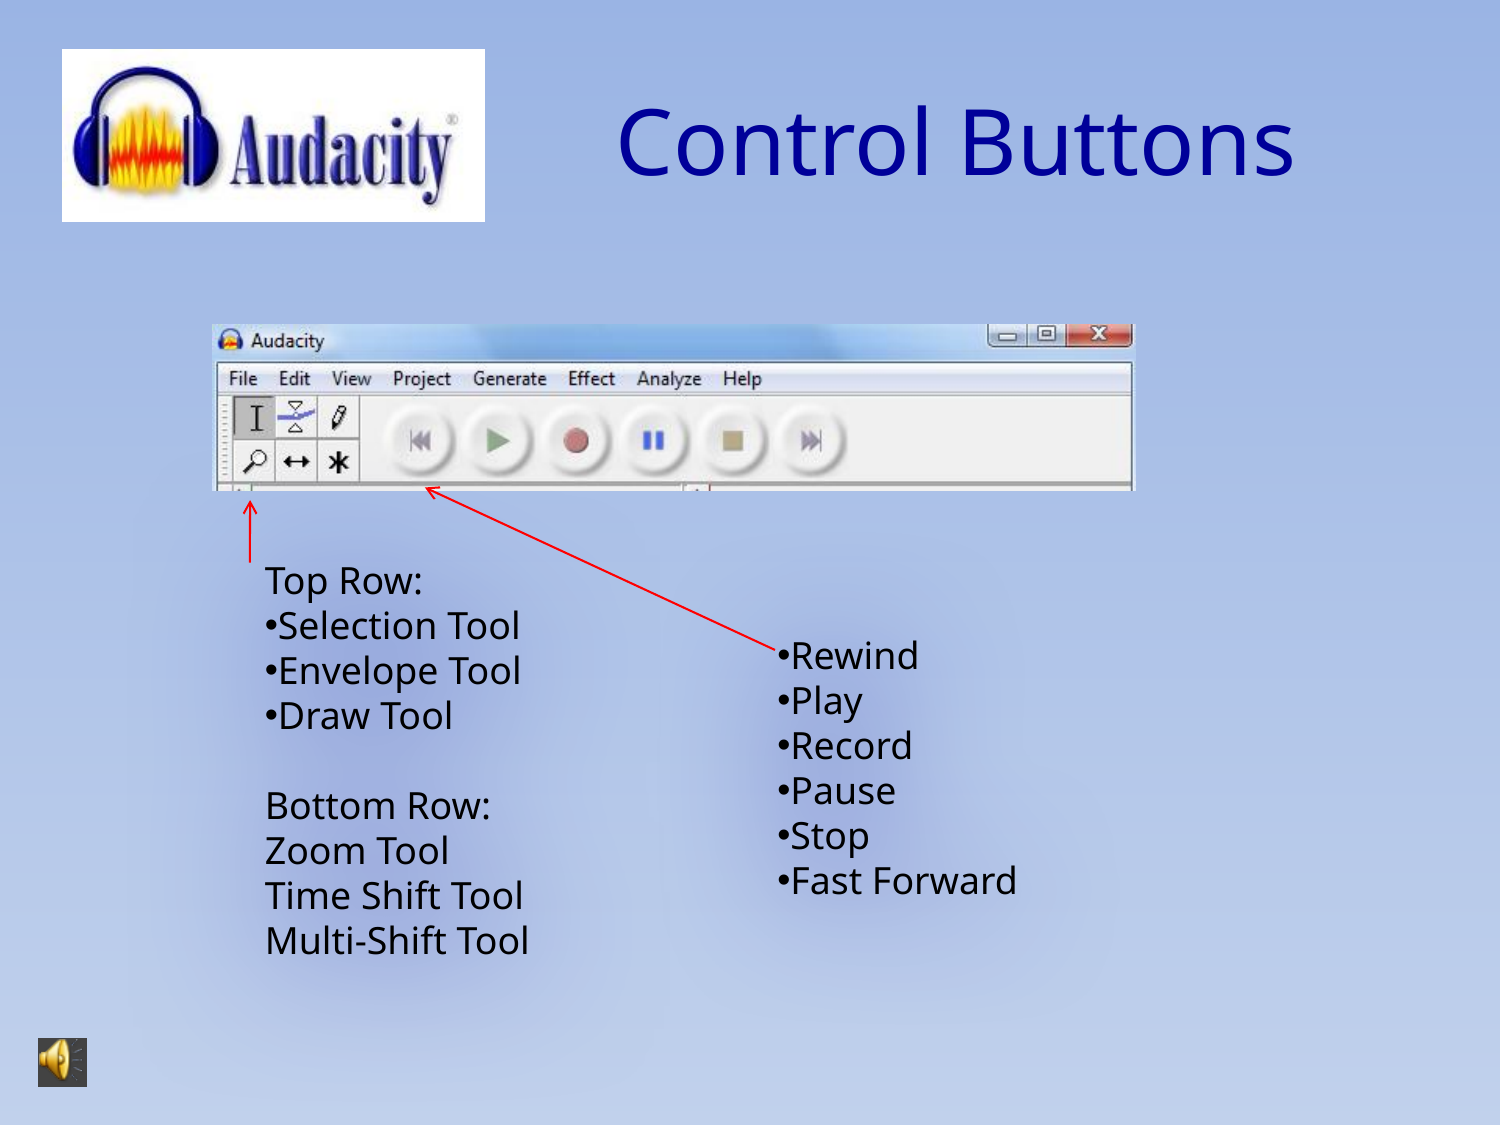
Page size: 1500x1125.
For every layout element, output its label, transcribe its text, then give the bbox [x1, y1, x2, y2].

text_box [424, 487, 776, 651]
text_box Top Row: Selection Tool Envelope Tool Draw Tool Bottom Row: Zoom Tool Time Shift Tool Multi-Shift Tool [249, 549, 588, 1015]
picture [37, 1037, 88, 1088]
title Control Buttons [487, 45, 1425, 233]
picture [62, 49, 485, 223]
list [212, 324, 1137, 491]
text_box Rewind Play Record Pause Stop Fast Forward [760, 623, 1052, 912]
